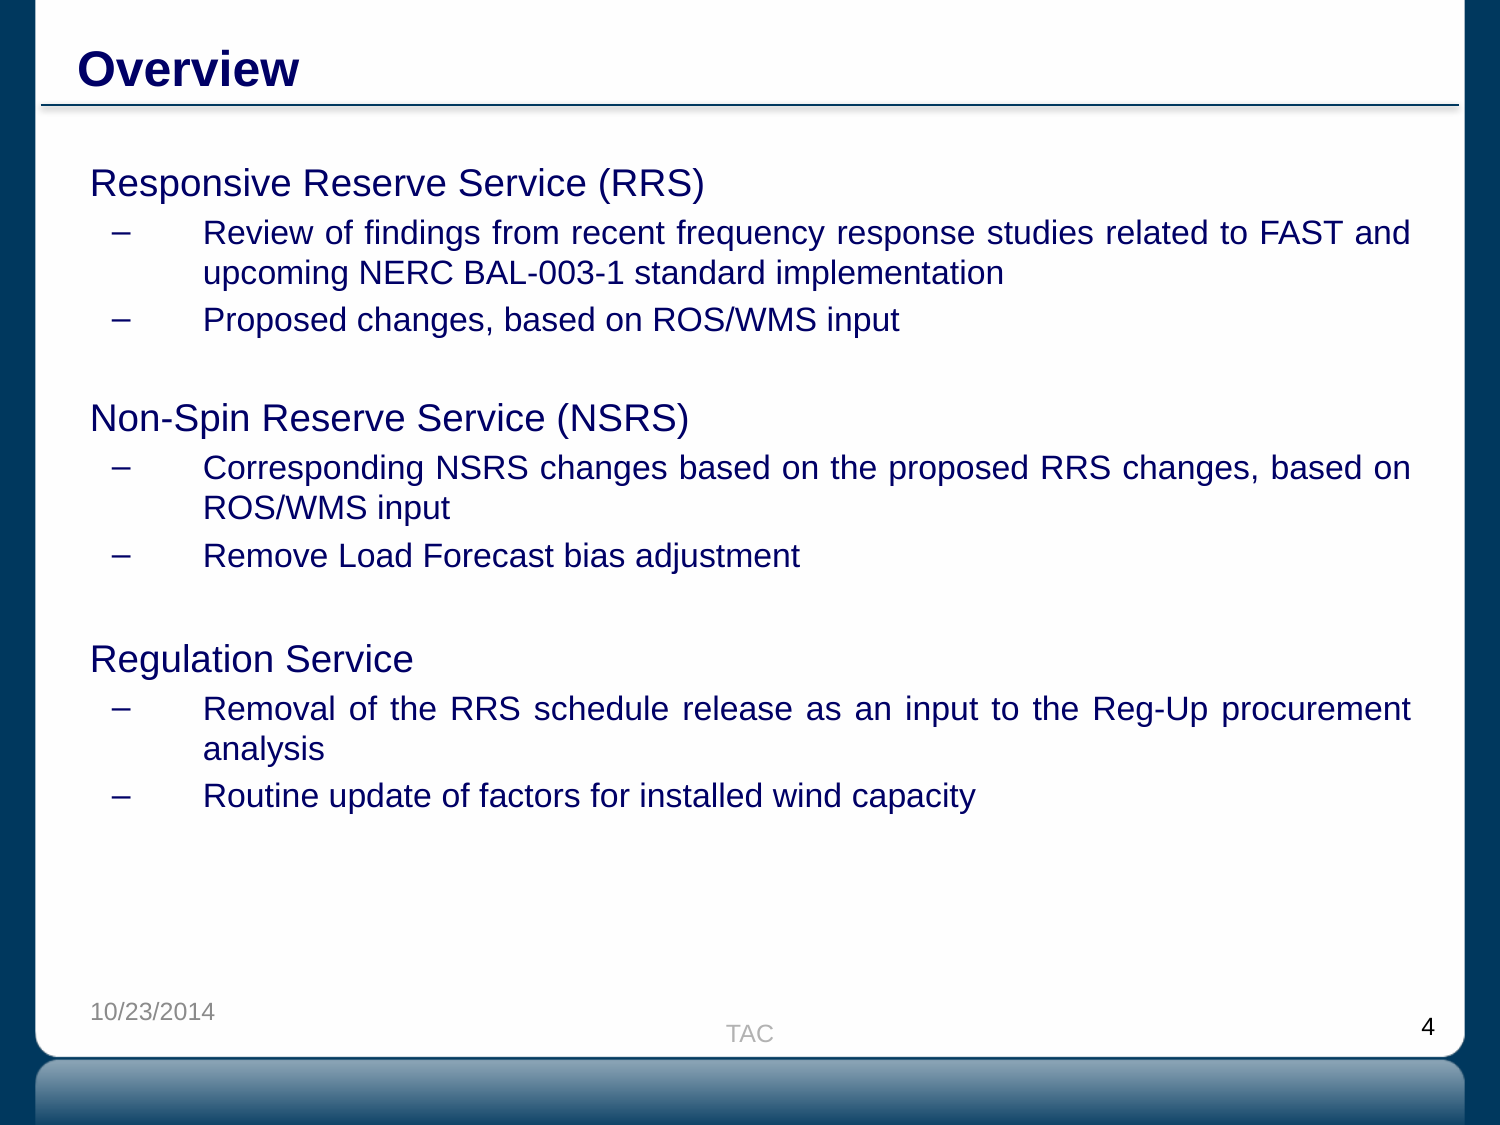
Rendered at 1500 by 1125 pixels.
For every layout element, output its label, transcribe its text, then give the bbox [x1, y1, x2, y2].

title Overview [62, 29, 1450, 106]
picture [35, 0, 1465, 1125]
list Responsive Reserve Service (RRS) Review of findings from recent frequency response studies related to FAST and upcoming NERC BAL-003-1 standard implementation Proposed changes, based on ROS/WMS input Non-Spin Reserve Service (NSRS) Corresponding NSRS changes based on the proposed RRS changes, based on ROS/WMS input Remove Load Forecast bias adjustment Regulation Service Removal of the RRS schedule release as an input to the Reg-Up procurement analysis Routine update of factors for installed wind capacity [75, 149, 1425, 825]
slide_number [75, 980, 425, 1041]
footer TAC [512, 1016, 988, 1049]
